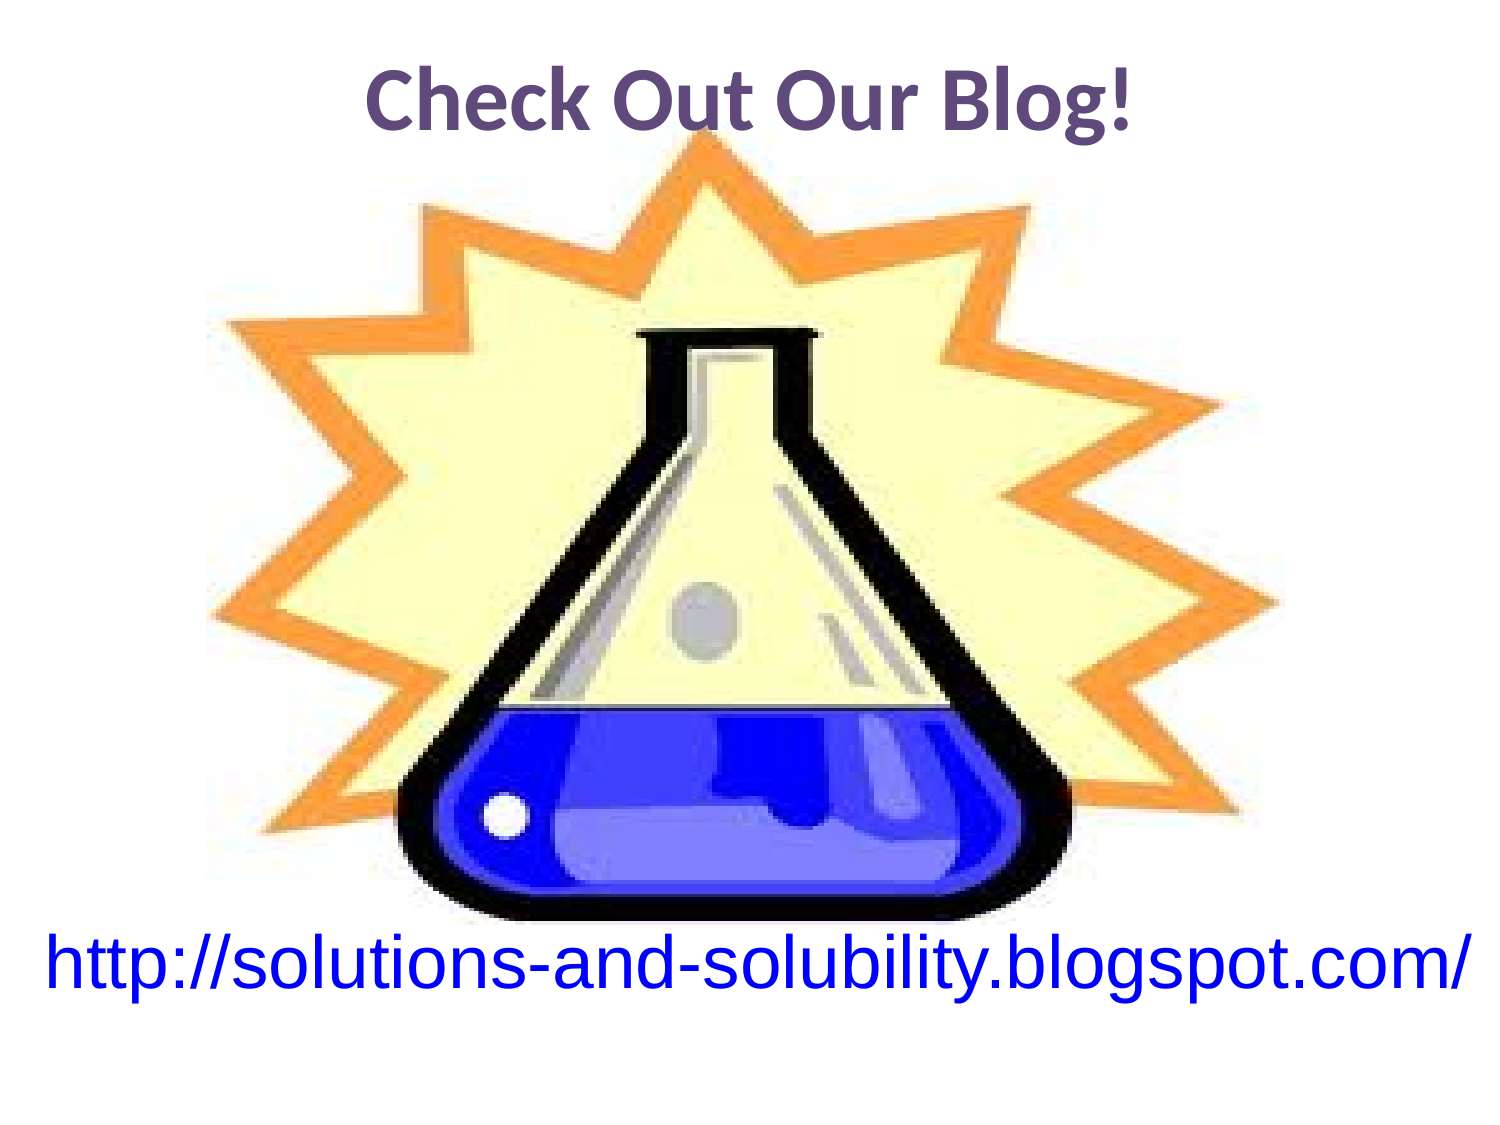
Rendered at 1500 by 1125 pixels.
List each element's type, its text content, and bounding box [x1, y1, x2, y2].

text_box http://solutions-and-solubility.blogspot.com/ [29, 905, 1500, 1011]
title Check Out Our Blog! [76, 0, 1427, 188]
picture [206, 122, 1286, 925]
